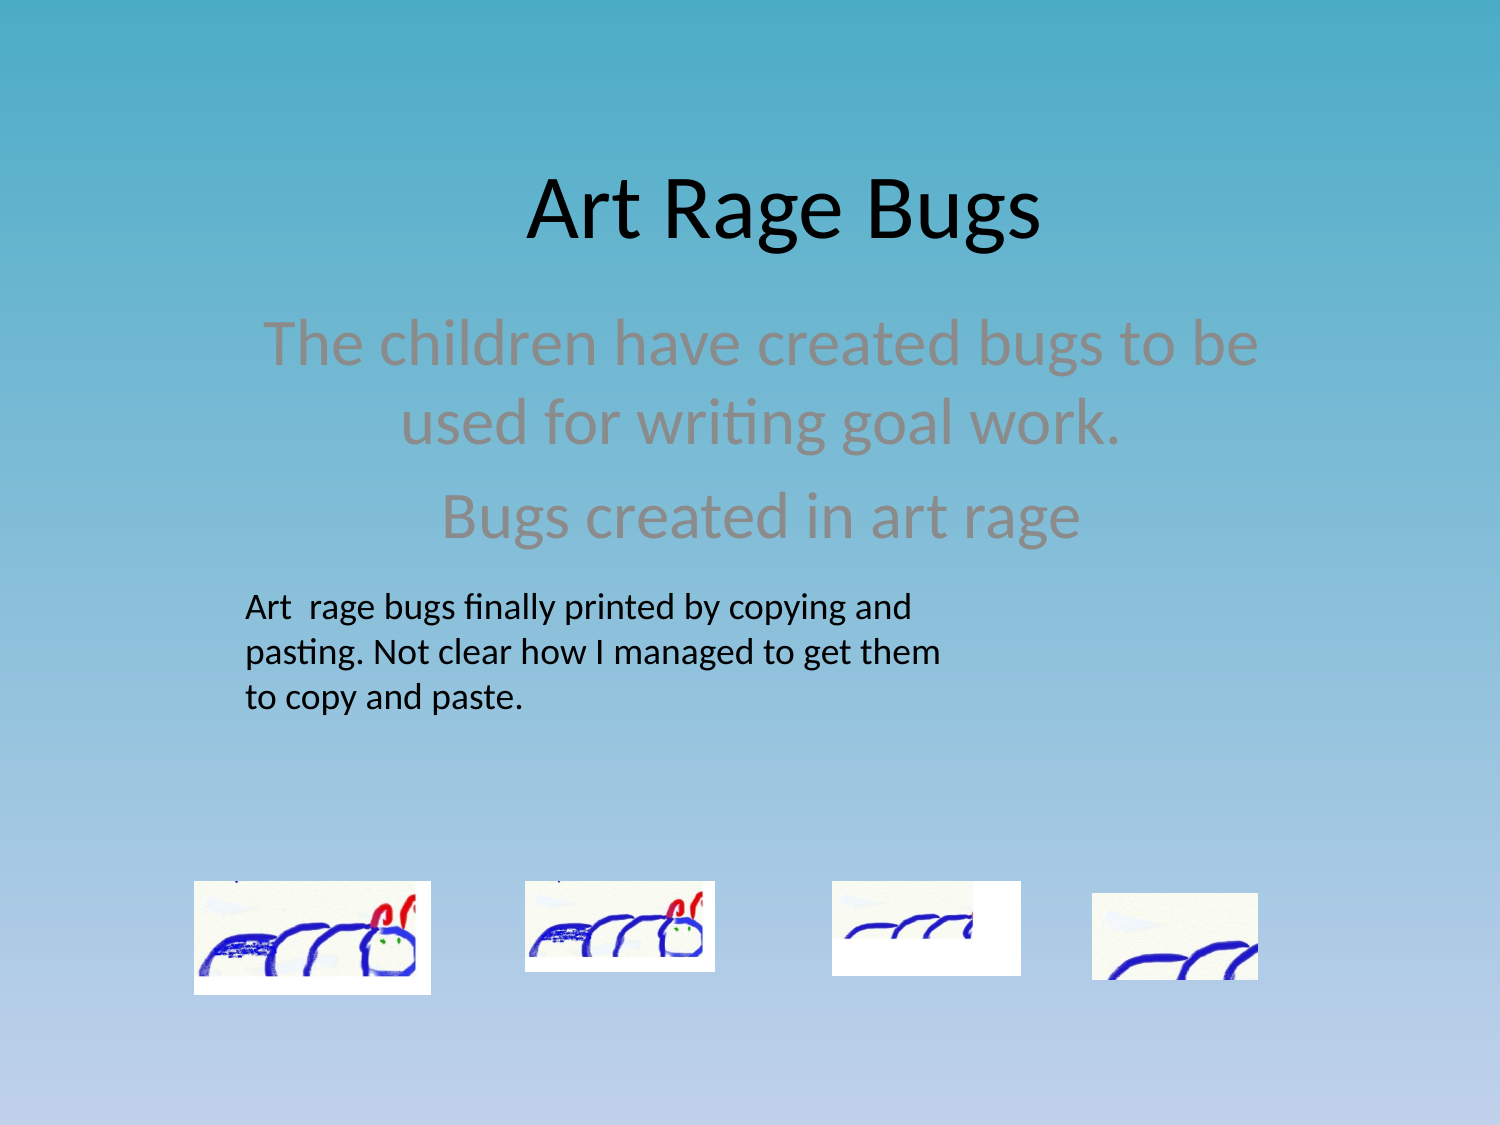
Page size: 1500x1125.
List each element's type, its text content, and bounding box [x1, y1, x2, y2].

picture [194, 881, 432, 995]
text_box Art rage bugs finally printed by copying and pasting. Not clear how I managed to get them to copy and paste. [230, 574, 981, 724]
picture [832, 881, 1022, 977]
title Art Rage Bugs [147, 113, 1423, 291]
picture [525, 881, 715, 973]
picture [1092, 893, 1259, 980]
subtitle The children have created bugs to be used for writing goal work. Bugs created in art rage [194, 290, 1329, 1059]
